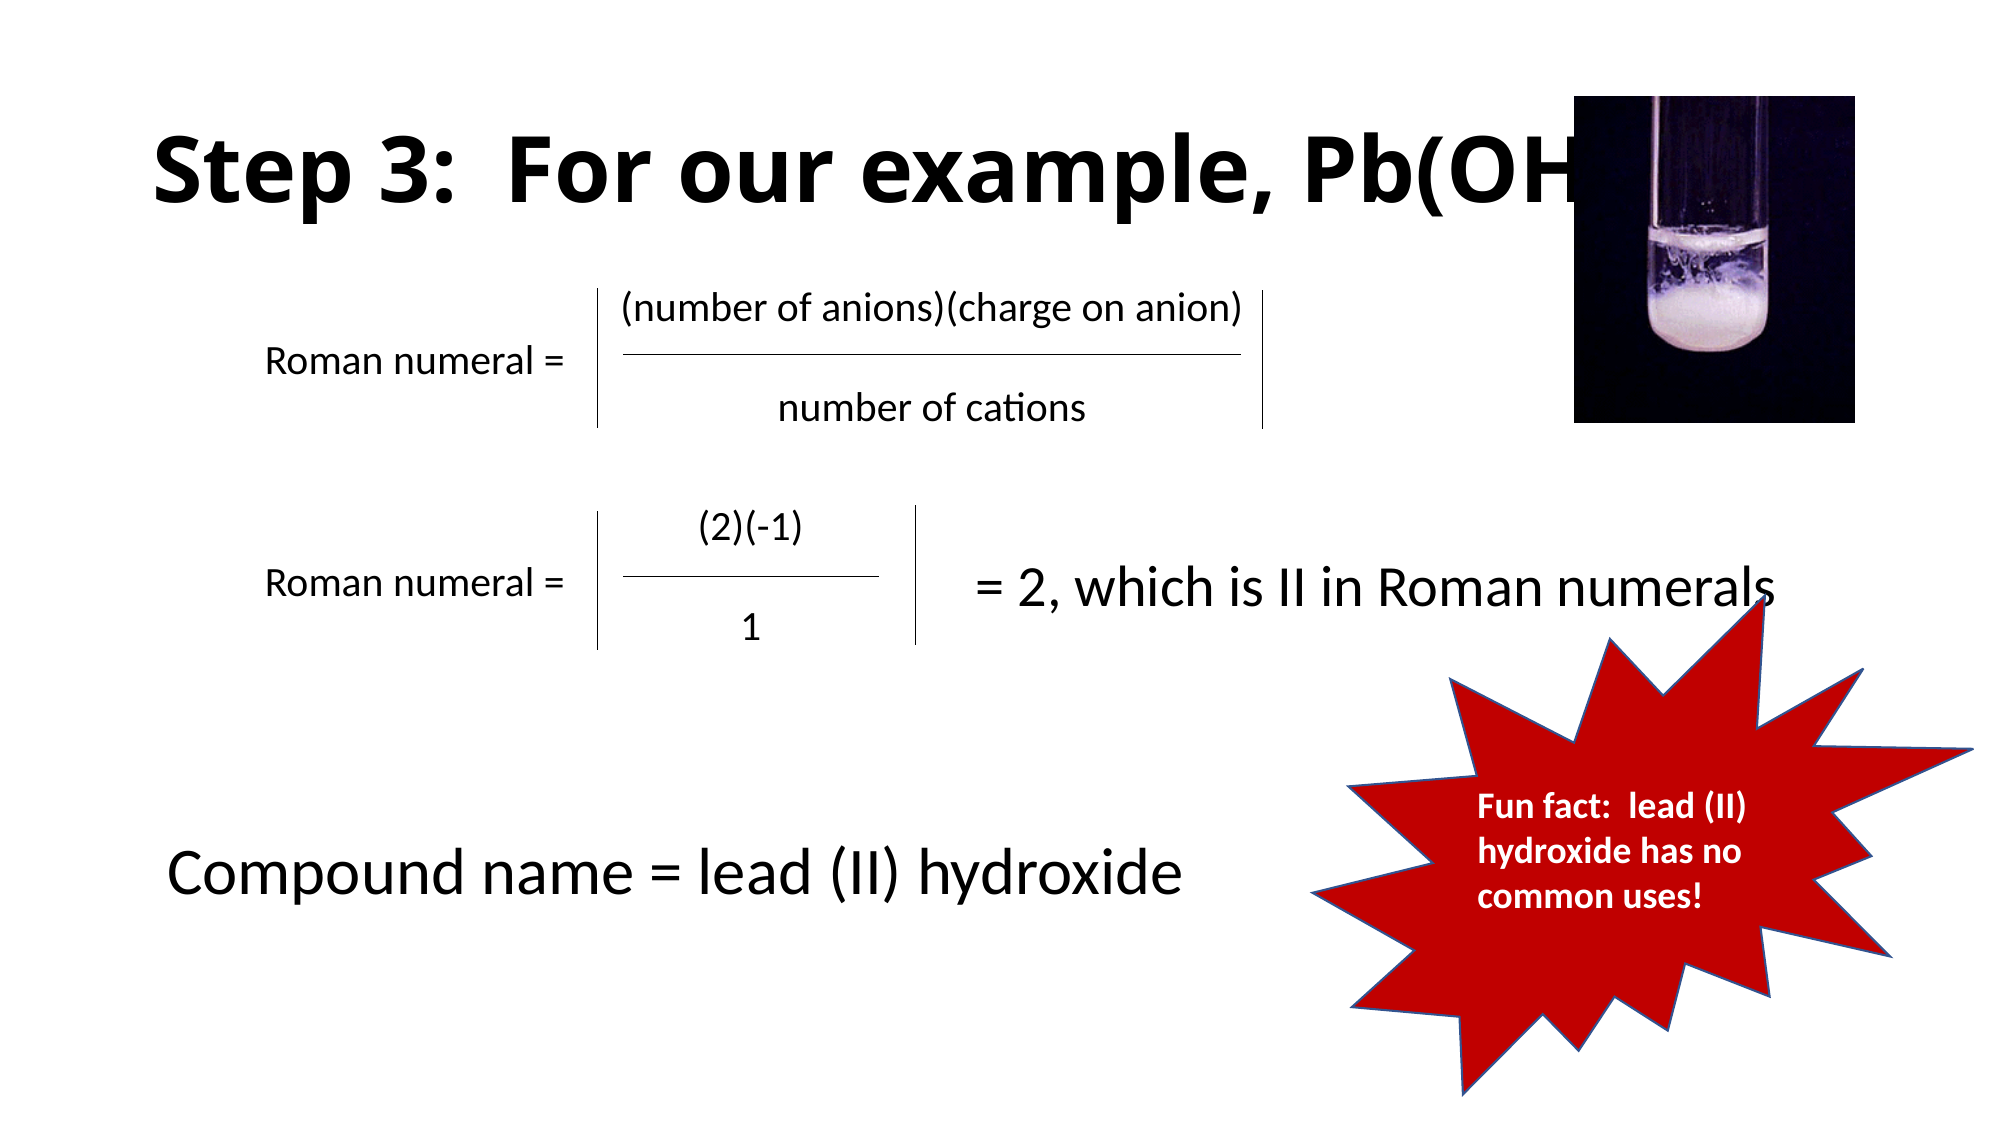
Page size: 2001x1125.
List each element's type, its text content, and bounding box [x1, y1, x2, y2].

text_box Compound name = lead (II) hydroxide [152, 820, 1241, 915]
title Step 3: For our example, Pb(OH)2 [137, 59, 1863, 278]
text_box Fun fact: lead (II) hydroxide has no common uses! [1462, 774, 1787, 924]
text_box Roman numeral = [249, 547, 289, 613]
text_box [1309, 592, 1974, 1097]
text_box Roman numeral = [249, 325, 470, 390]
text_box = 2, which is II in Roman numerals [960, 540, 1827, 626]
picture [1574, 96, 1855, 423]
text_box (2)(-1) 1 [289, 491, 1213, 657]
text_box (number of anions)(charge on anion) number of cations [470, 272, 1394, 438]
